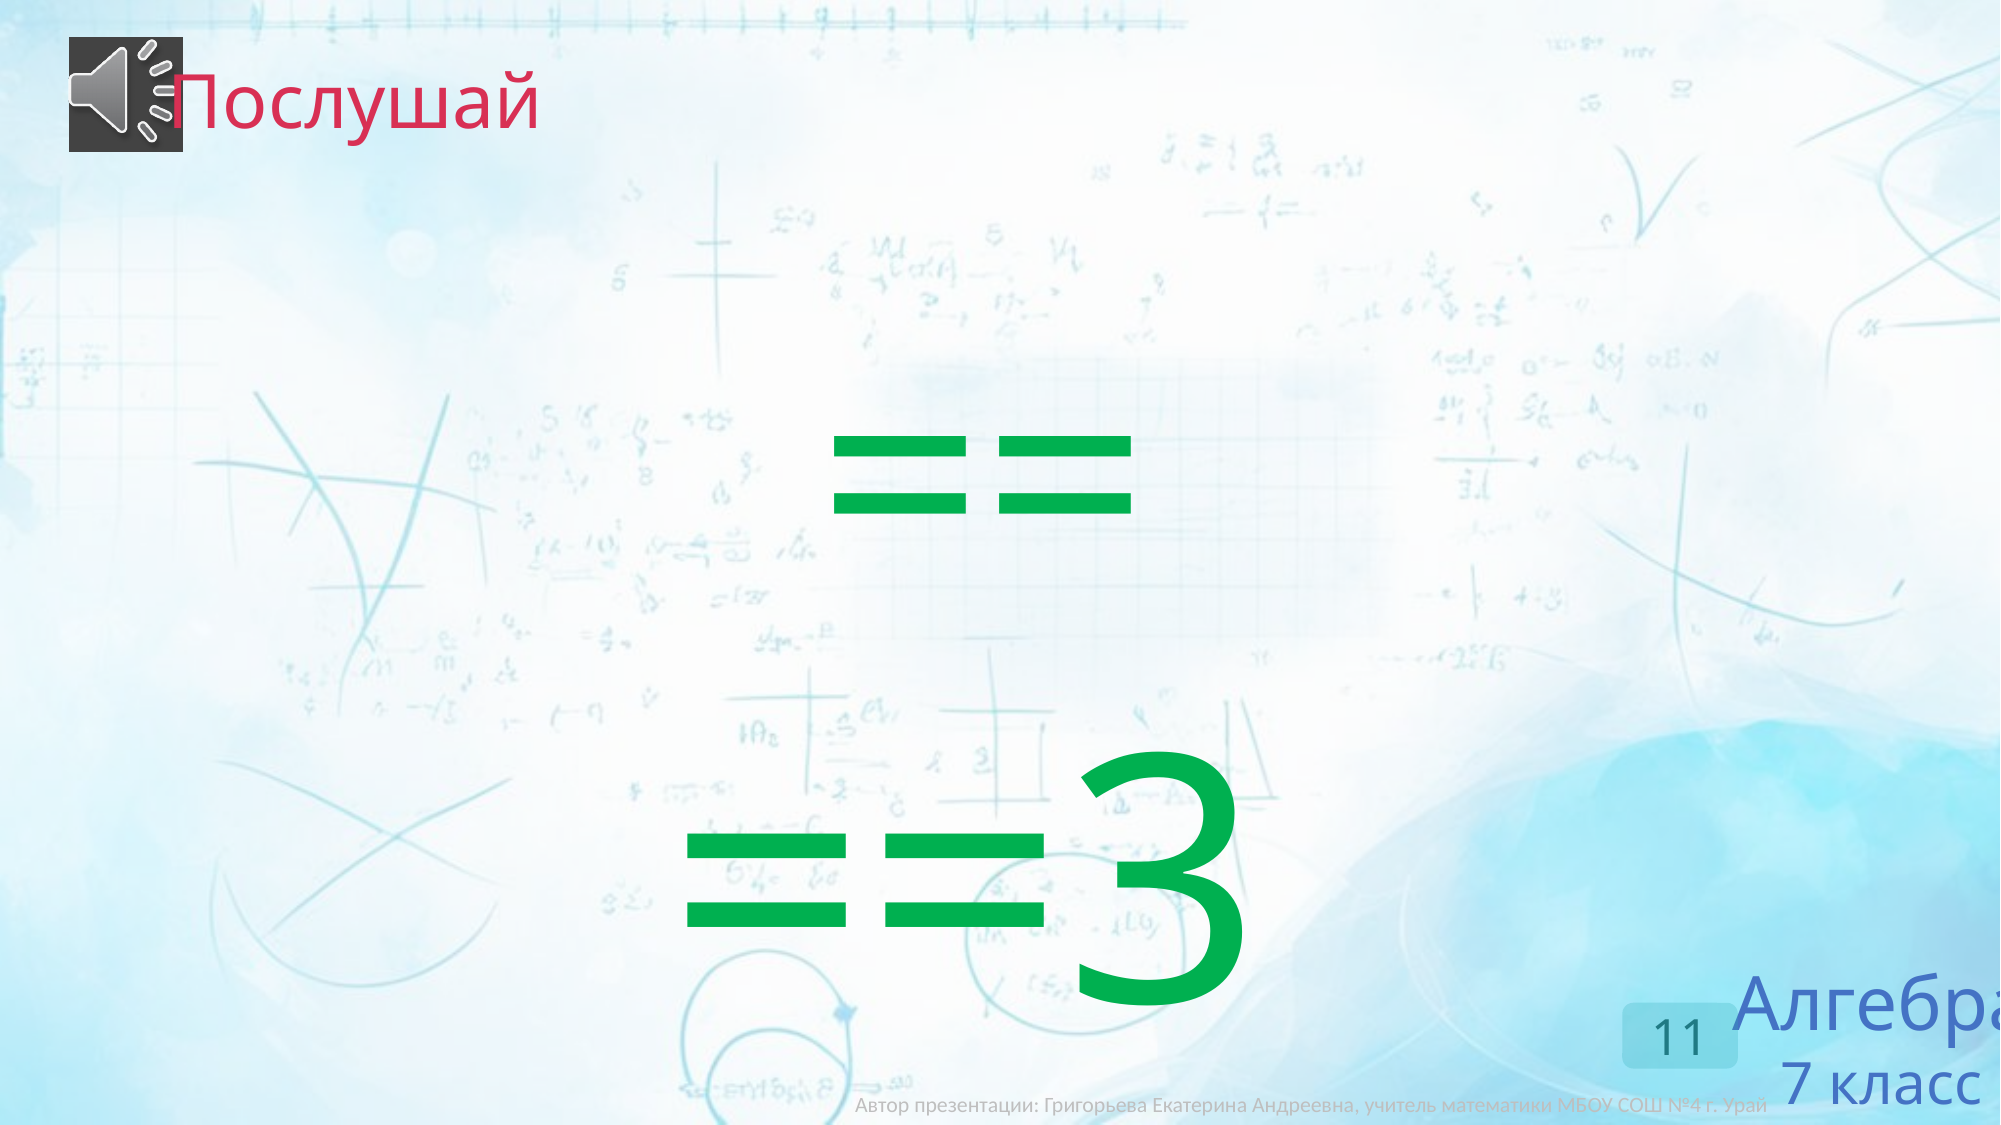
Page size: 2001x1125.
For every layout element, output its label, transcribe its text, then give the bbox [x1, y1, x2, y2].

picture [67, 35, 185, 153]
text_box 11 [1621, 1001, 1739, 1070]
text_box Послушай [185, 46, 559, 152]
text_box Алгебра 7 класс [1717, 948, 2000, 1124]
text_box Автор презентации: Григорьева Екатерина Андреевна, учитель математики МБОУ СОШ №4 г. Урай [840, 1083, 1790, 1125]
